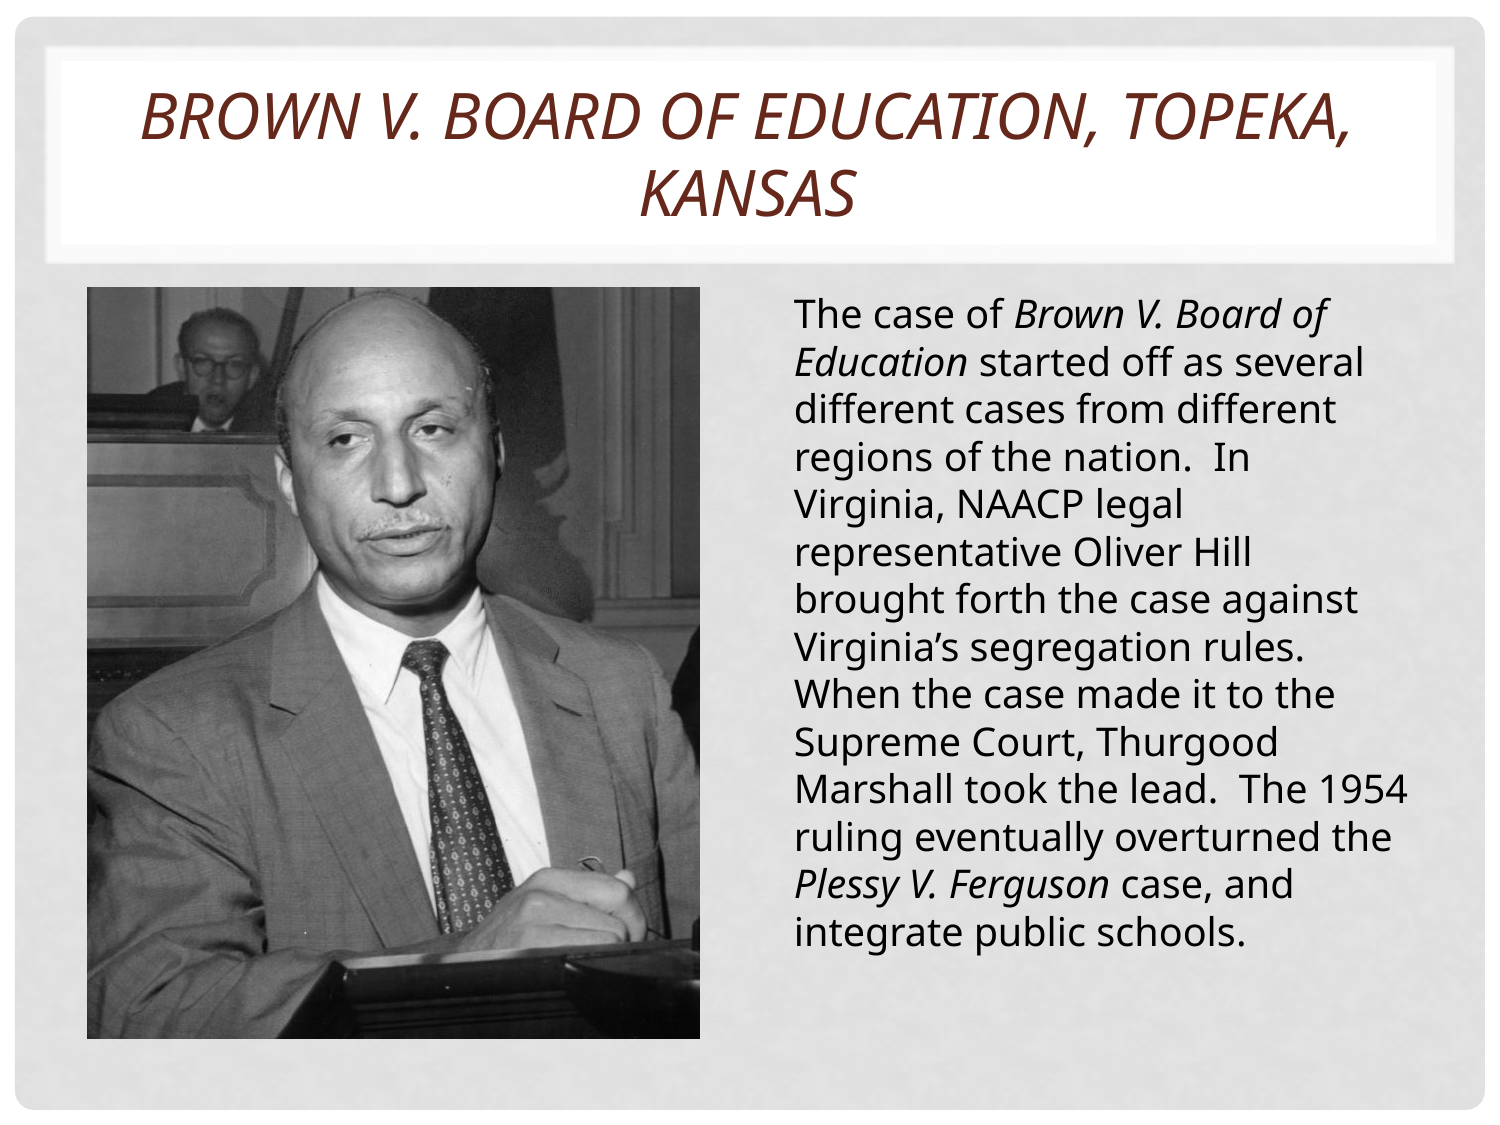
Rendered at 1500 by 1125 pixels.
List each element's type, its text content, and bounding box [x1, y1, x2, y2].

title BROWN V. Board of Education, Topeka, Kansas [69, 66, 1425, 238]
list The case of Brown V. Board of Education started off as several different cases from different regions of the nation. In Virginia, NAACP legal representative Oliver Hill brought forth the case against Virginia’s segregation rules. When the case made it to the Supreme Court, Thurgood Marshall took the lead. The 1954 ruling eventually overturned the Plessy V. Ferguson case, and integrate public schools. [762, 281, 1425, 1005]
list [87, 287, 701, 1039]
